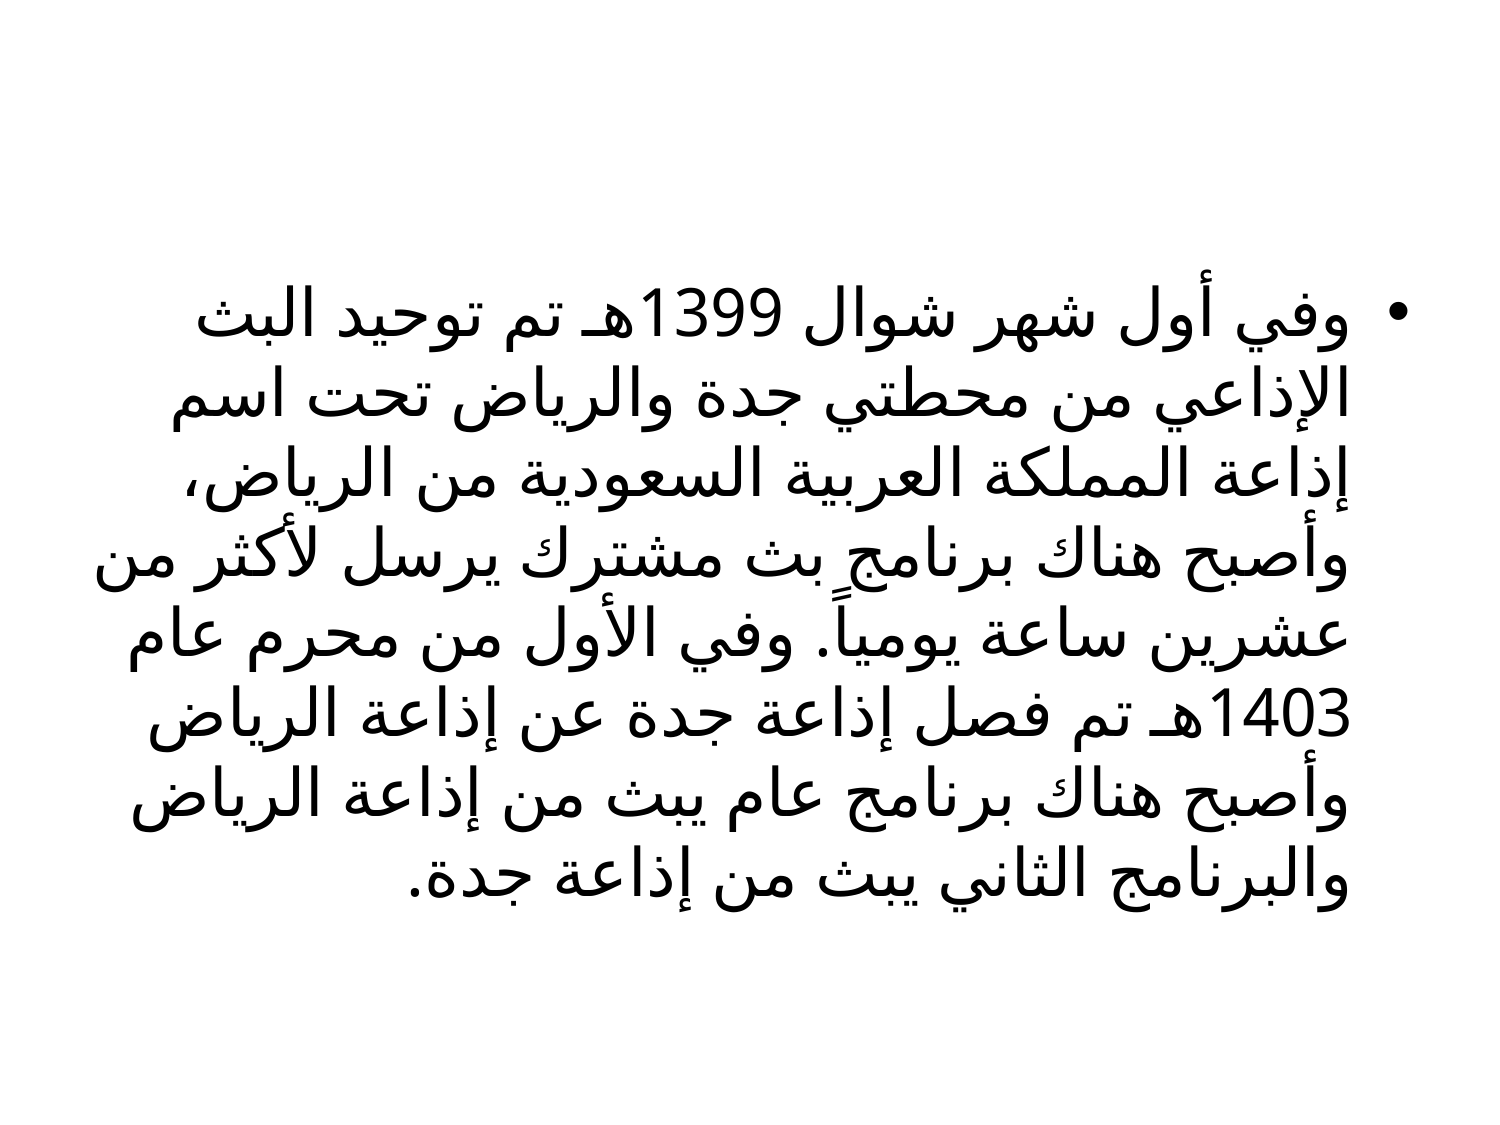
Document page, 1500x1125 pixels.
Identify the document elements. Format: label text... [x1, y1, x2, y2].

list وفي أول شهر شوال 1399هـ تم توحيد البث الإذاعي من محطتي جدة والرياض تحت اسم إذاعة المملكة العربية السعودية من الرياض، وأصبح هناك برنامج بث مشترك يرسل لأكثر من عشرين ساعة يومياً. وفي الأول من محرم عام 1403هـ تم فصل إذاعة جدة عن إذاعة الرياض وأصبح هناك برنامج عام يبث من إذاعة الرياض والبرنامج الثاني يبث من إذاعة جدة. [75, 262, 1425, 975]
